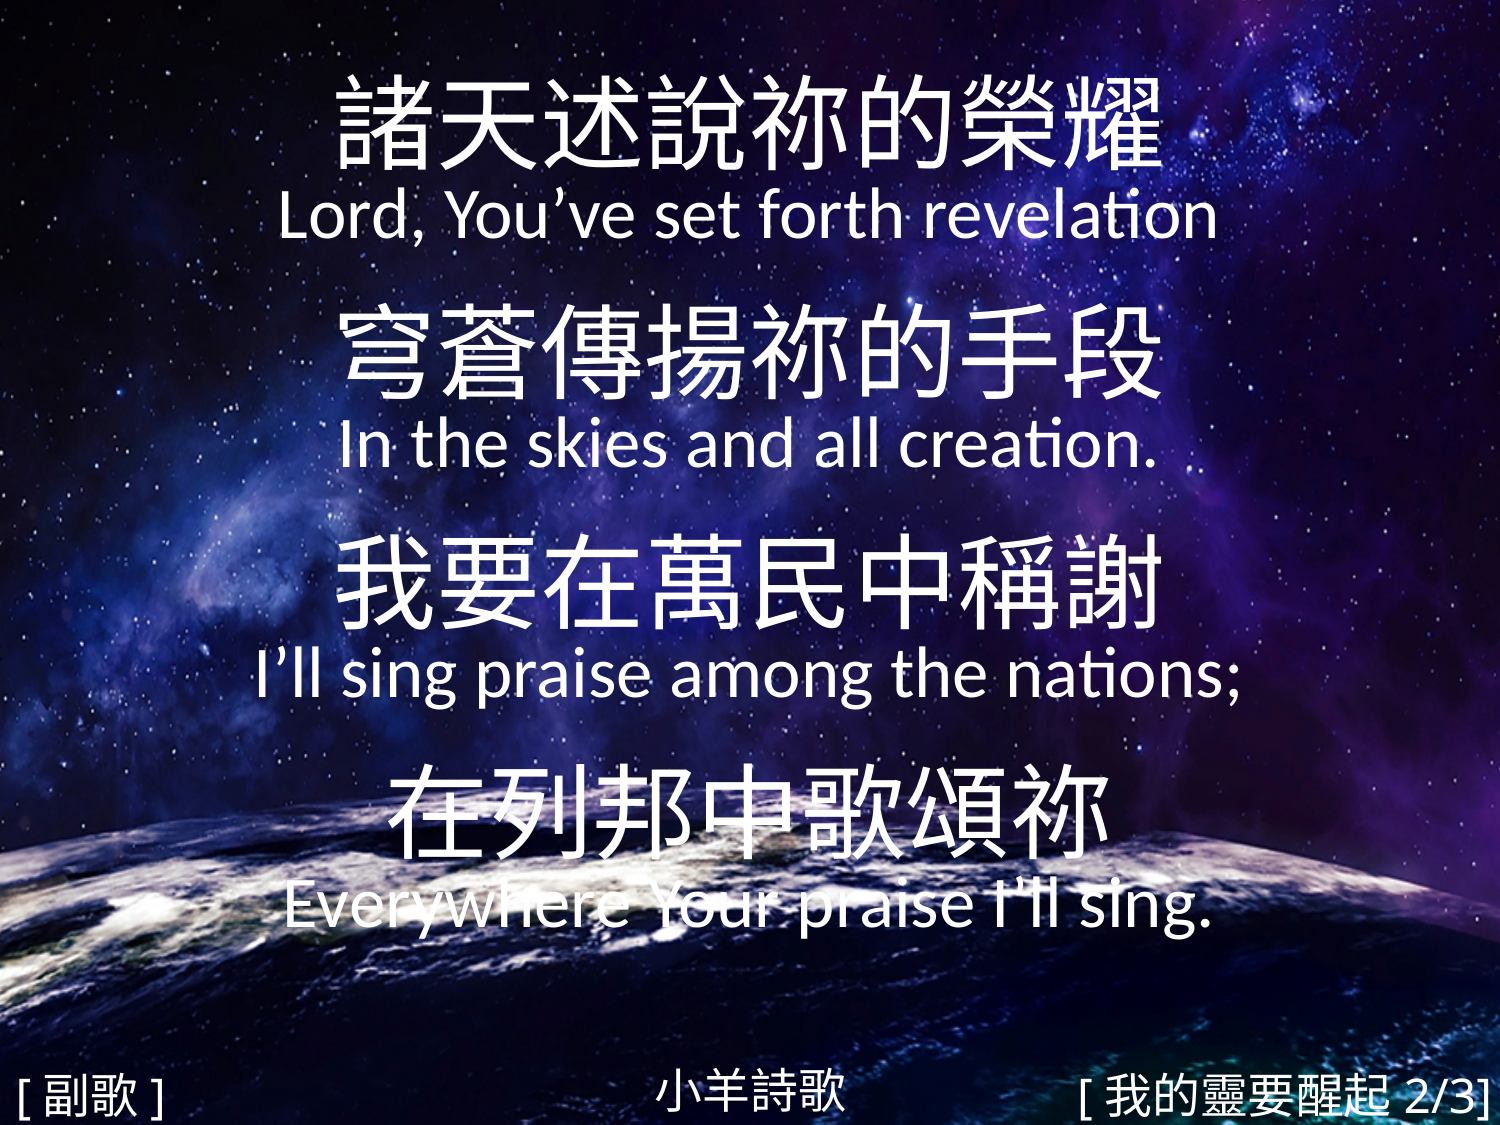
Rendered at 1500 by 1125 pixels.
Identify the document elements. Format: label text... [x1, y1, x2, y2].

text_box [副歌] [0, 1058, 271, 1125]
text_box 諸天述說祢的榮耀 Lord, You’ve set forth revelation 穹蒼傳揚祢的手段 In the skies and all creation. 我要在萬民中稱謝 I’ll sing praise among the nations; 在列邦中歌頌祢 Everywhere Your praise I’ll sing. [0, 0, 1500, 700]
subtitle 小羊詩歌 [0, 1053, 1500, 1125]
title [0, 700, 1494, 710]
picture [0, 700, 1500, 1053]
text_box [我的靈要醒起2/3] [868, 1058, 1500, 1125]
